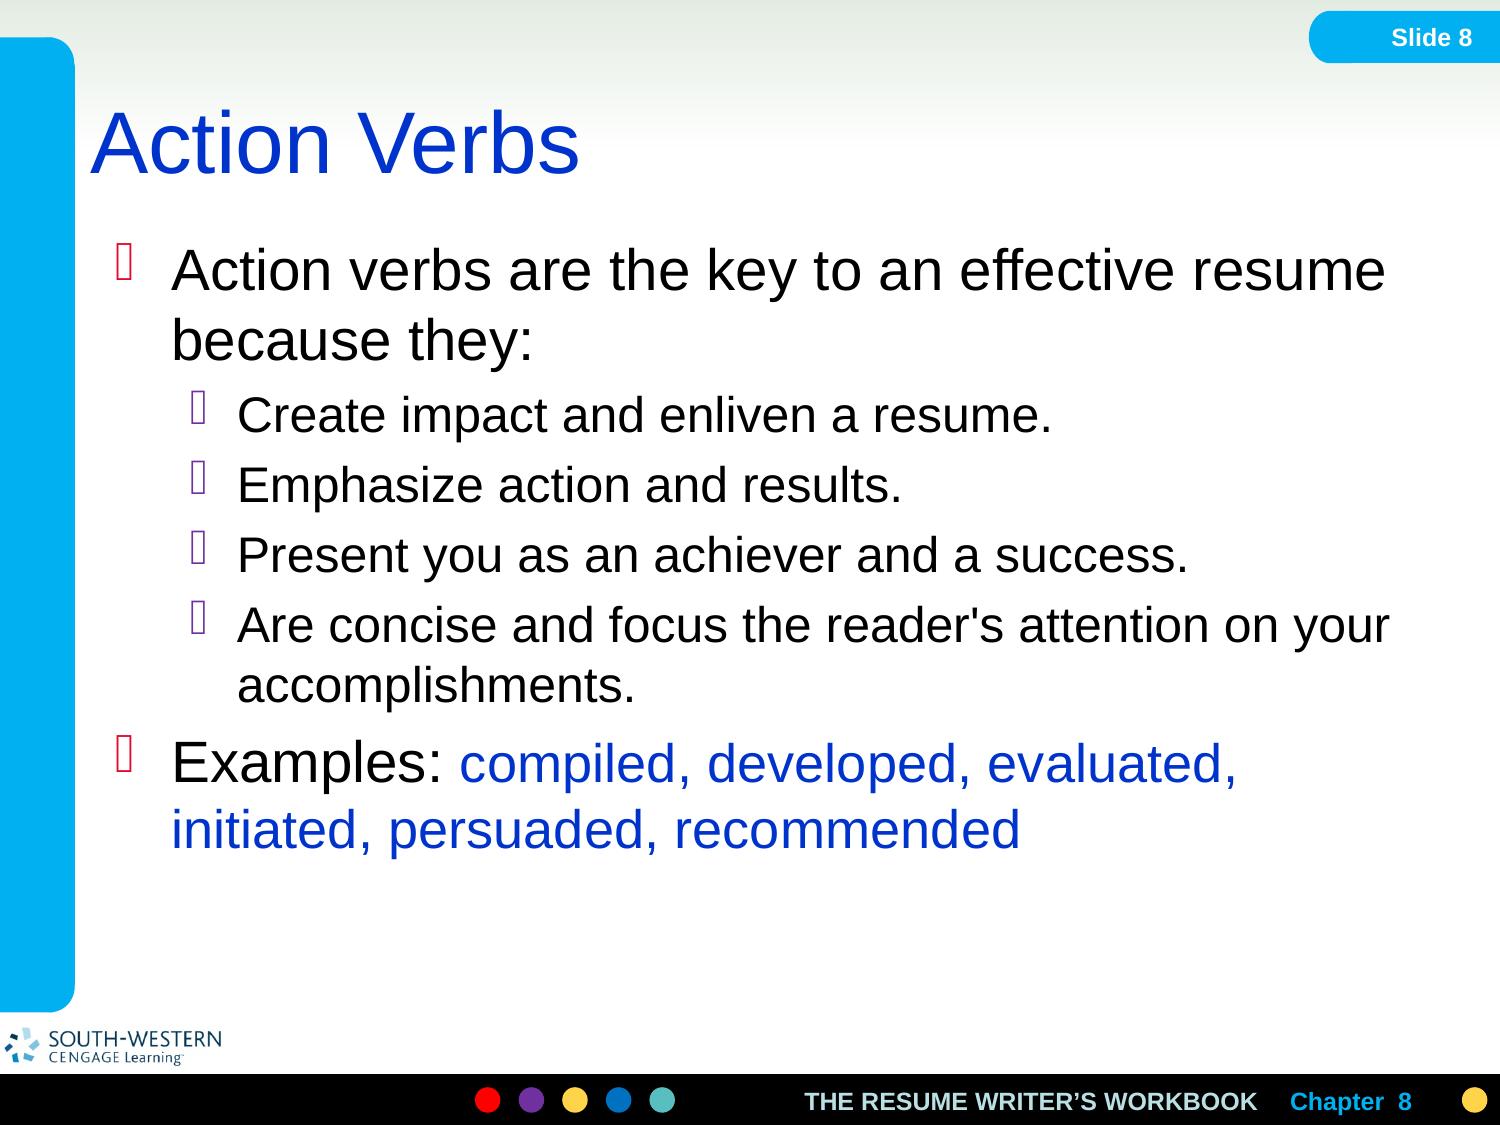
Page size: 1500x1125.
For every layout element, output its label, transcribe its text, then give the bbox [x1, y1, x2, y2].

footer Chapter 8 [1274, 1075, 1476, 1125]
list Action verbs are the key to an effective resume because they: Create impact and enliven a resume. Emphasize action and results. Present you as an achiever and a success. Are concise and focus the reader's attention on your accomplishments. Examples: compiled, developed, evaluated, initiated, persuaded, recommended [99, 224, 1451, 968]
slide_number Slide 8 [1312, 13, 1488, 93]
title Action Verbs [74, 44, 1426, 233]
picture [0, 1022, 225, 1073]
